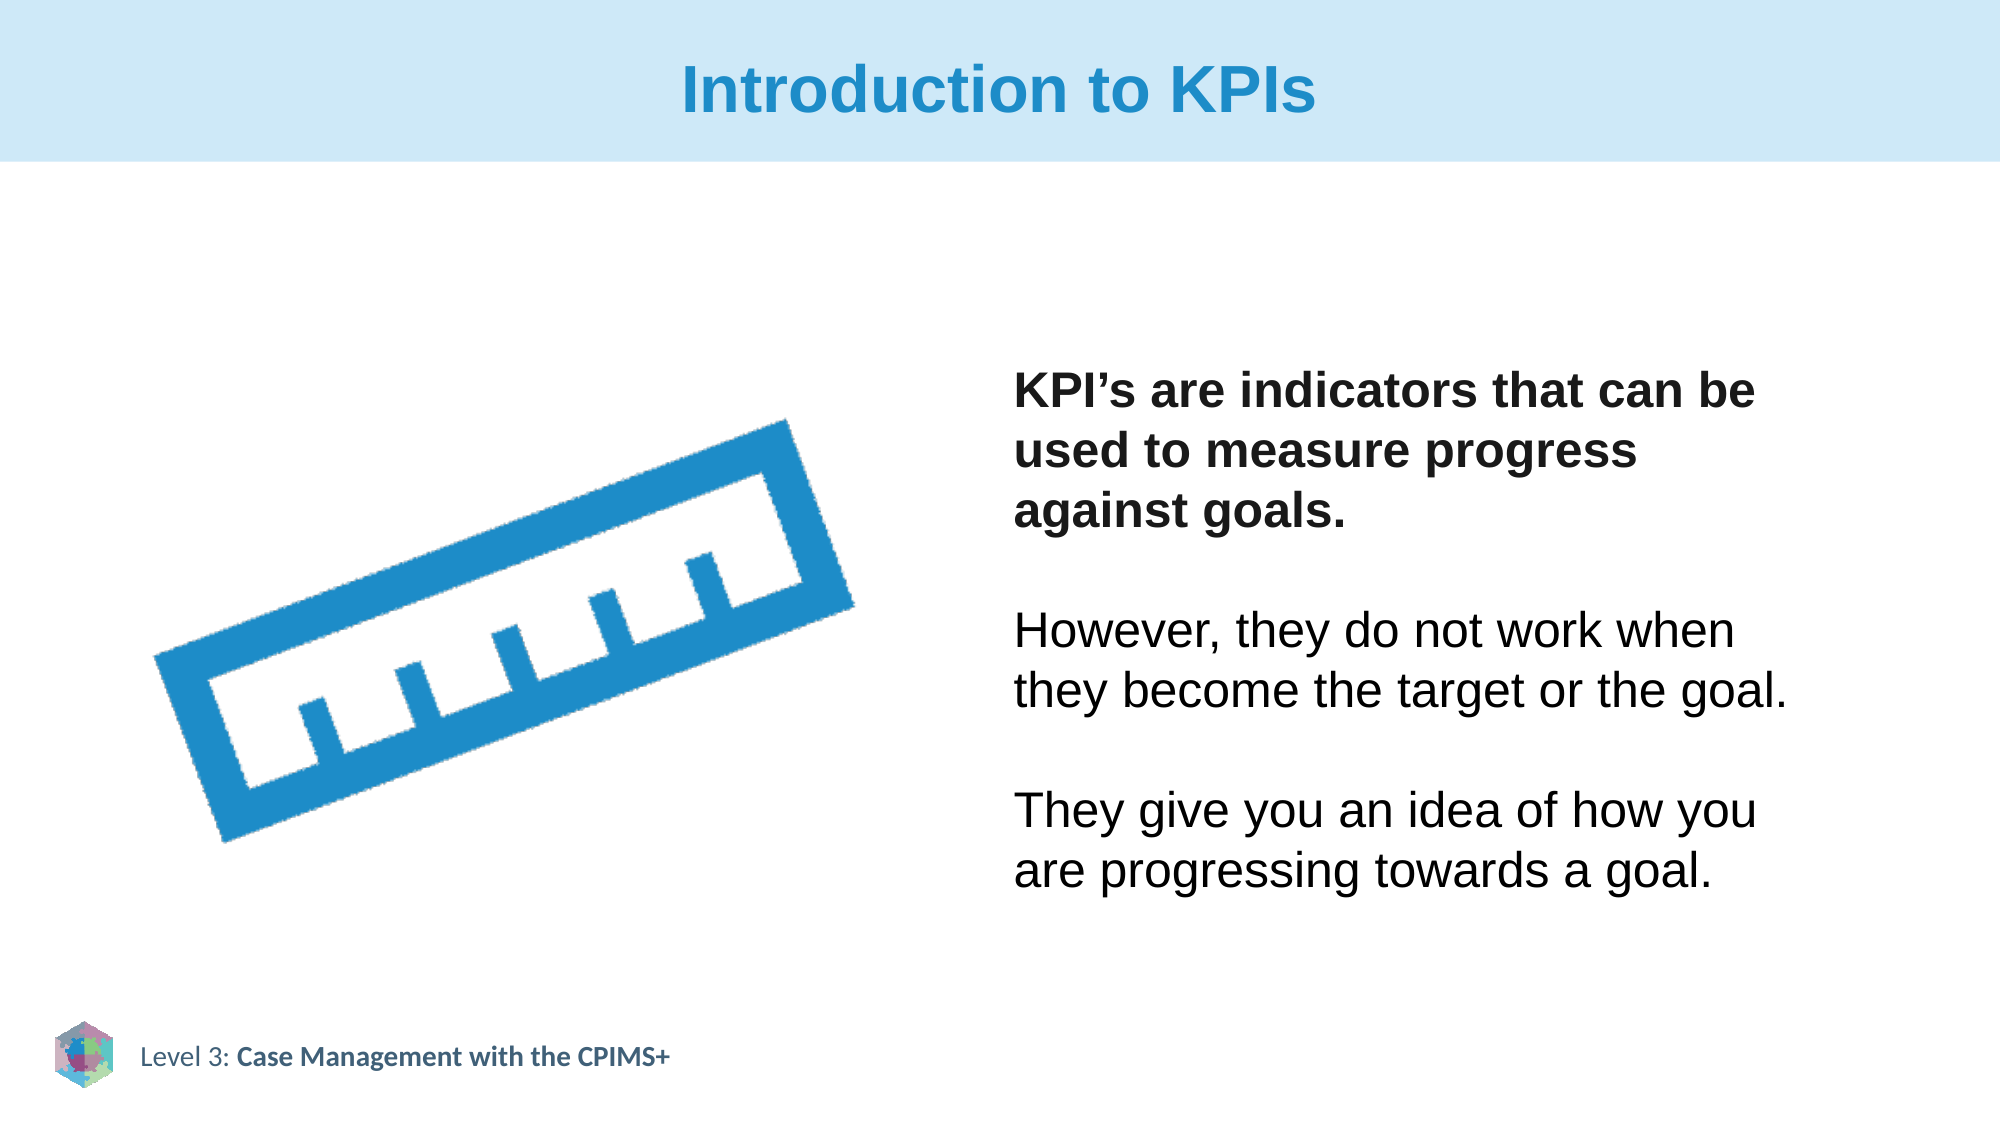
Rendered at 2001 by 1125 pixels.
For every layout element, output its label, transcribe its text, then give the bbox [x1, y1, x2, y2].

picture [55, 1021, 113, 1088]
picture [69, 194, 943, 1068]
title Introduction to KPIs [137, 19, 1863, 163]
text_box KPI’s are indicators that can be used to measure progress against goals. However, they do not work when they become the target or the goal. They give you an idea of how you are progressing towards a goal. [998, 349, 1819, 905]
